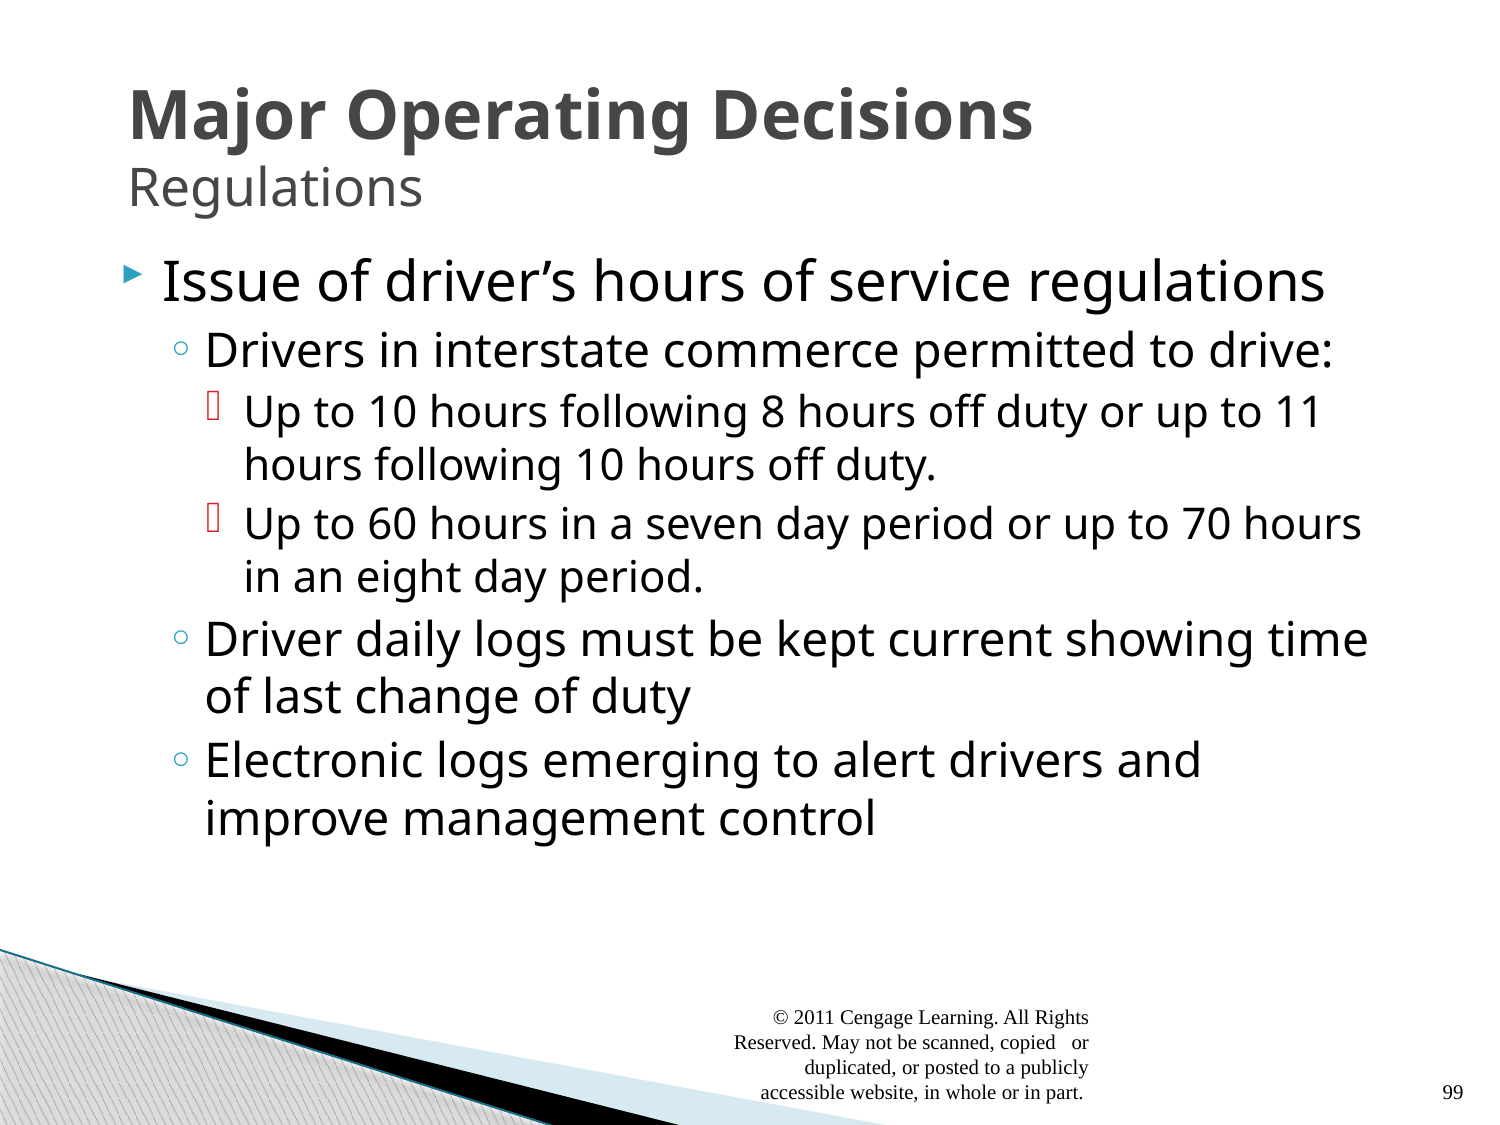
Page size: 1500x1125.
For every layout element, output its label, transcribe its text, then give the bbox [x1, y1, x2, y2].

list Issue of driver’s hours of service regulations Drivers in interstate commerce permitted to drive: Up to 10 hours following 8 hours off duty or up to 11 hours following 10 hours off duty. Up to 60 hours in a seven day period or up to 70 hours in an eight day period. Driver daily logs must be kept current showing time of last change of duty Electronic logs emerging to alert drivers and improve management control [87, 237, 1413, 1001]
footer © 2011 Cengage Learning. All Rights Reserved. May not be scanned, copied or duplicated, or posted to a publicly accessible website, in whole or in part. [718, 1051, 1105, 1112]
title Major Operating Decisions Regulations [112, 62, 1388, 225]
slide_number 99 [1418, 1051, 1479, 1112]
